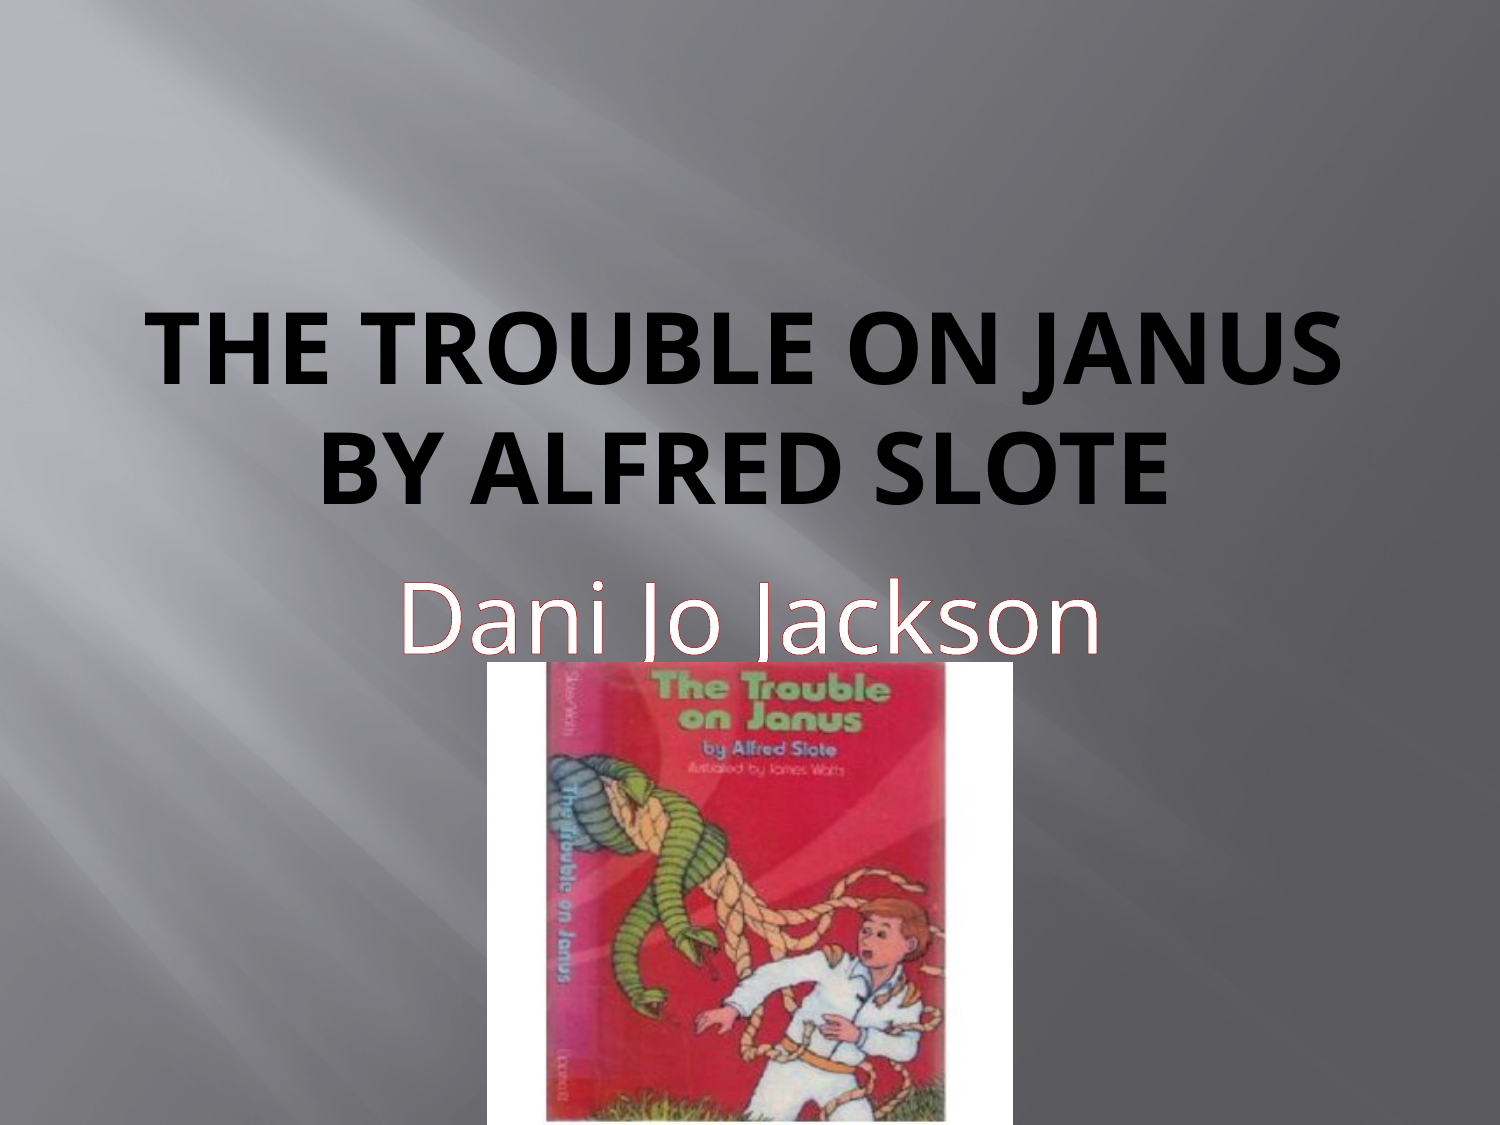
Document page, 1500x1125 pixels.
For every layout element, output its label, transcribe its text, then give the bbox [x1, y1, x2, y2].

title The Trouble on janus by alfred slote [69, 224, 1420, 525]
subtitle Dani Jo Jackson [225, 546, 1275, 834]
picture [487, 662, 1013, 1125]
